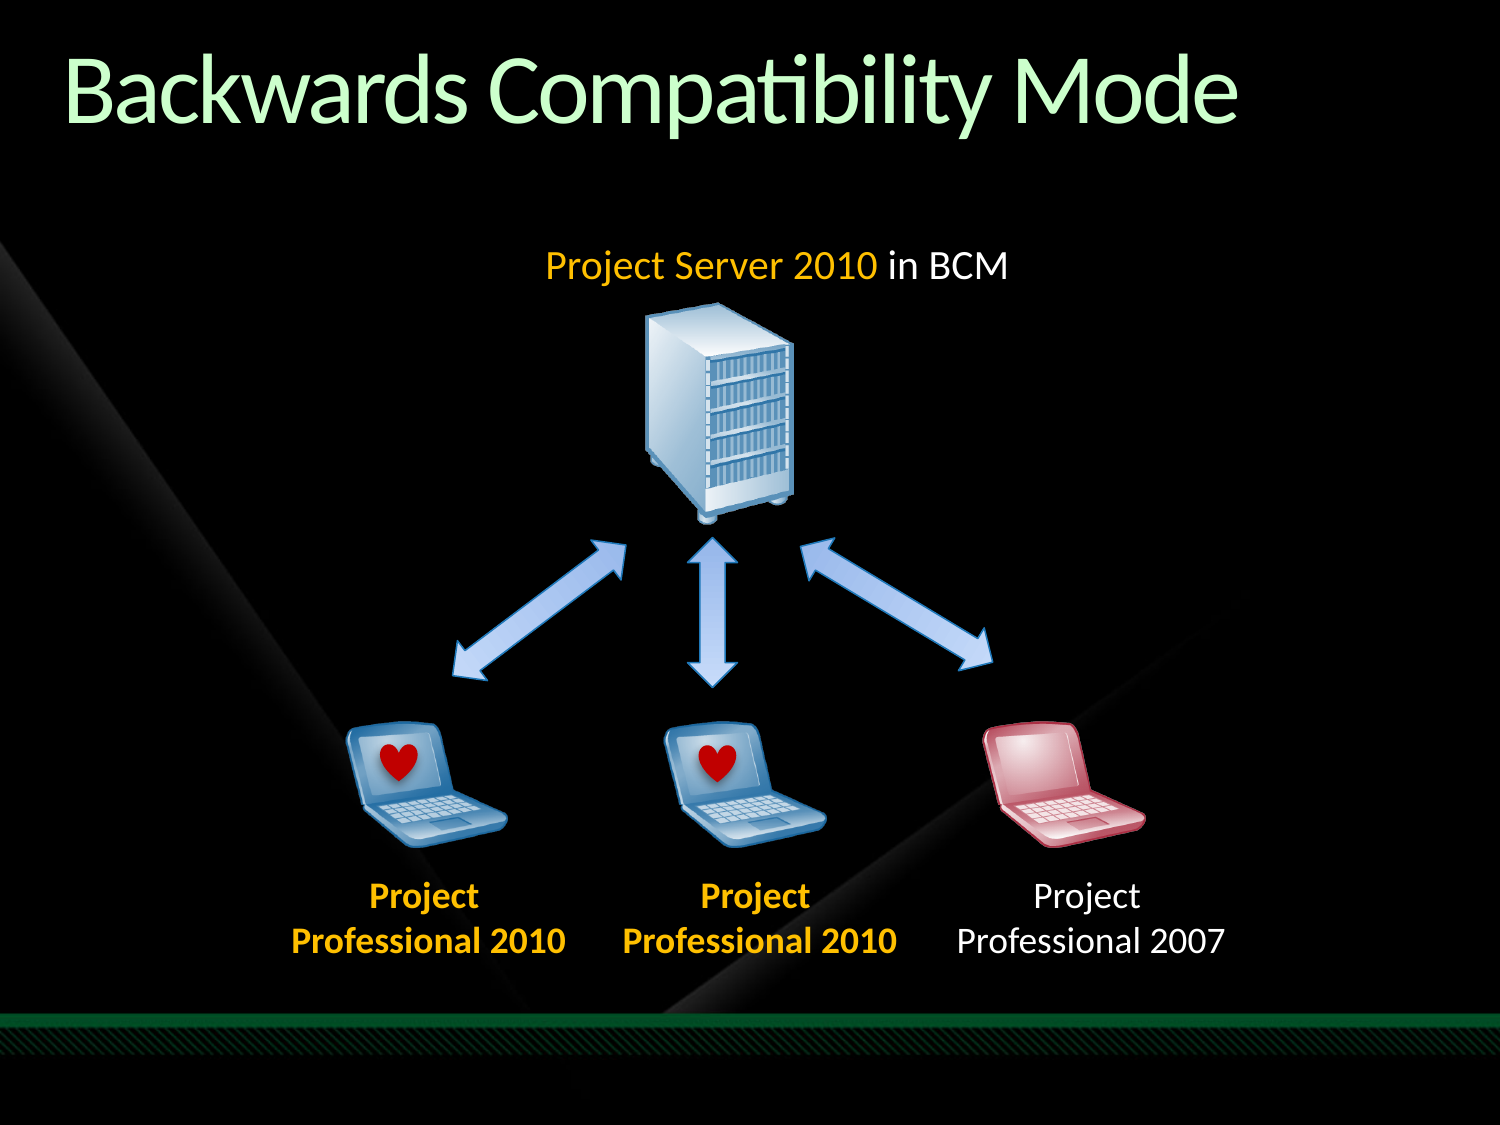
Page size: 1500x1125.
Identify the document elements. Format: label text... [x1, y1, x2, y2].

text_box [799, 537, 994, 672]
picture [0, 0, 1500, 1125]
text_box [451, 539, 627, 682]
text_box Project Professional 2007 [956, 871, 1227, 962]
text_box Project Server 2010 in BCM [545, 237, 1010, 288]
title Backwards Compatibility Mode [62, 37, 1438, 147]
text_box Project Professional 2010 [291, 871, 567, 962]
text_box [686, 541, 739, 689]
text_box Project Professional 2010 [622, 871, 898, 962]
